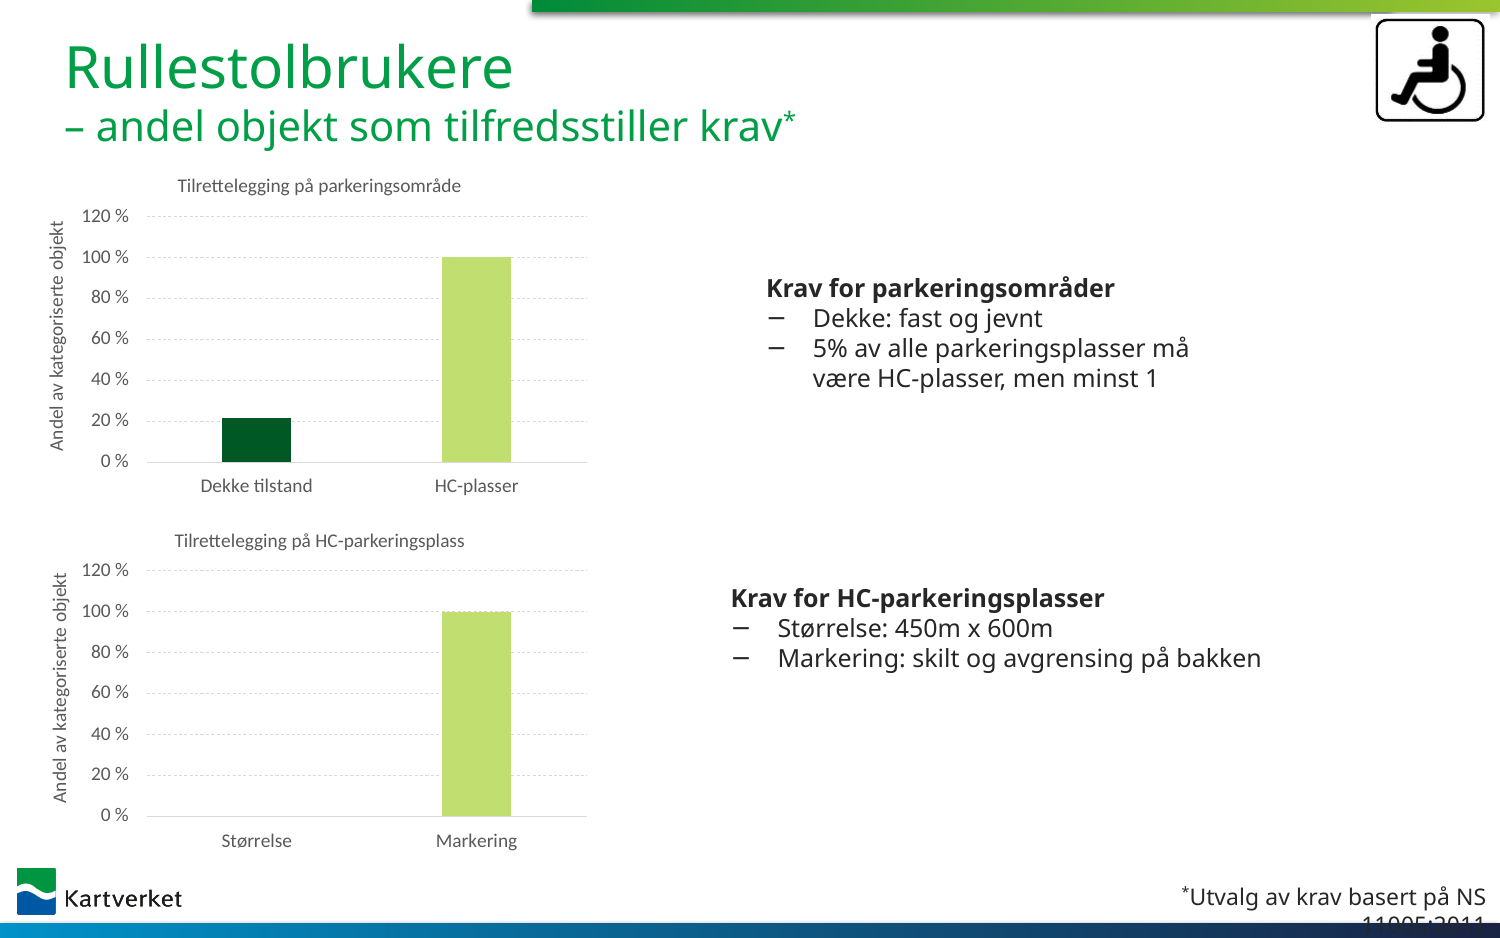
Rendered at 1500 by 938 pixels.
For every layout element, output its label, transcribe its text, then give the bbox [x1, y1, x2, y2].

text_box Krav for parkeringsområder Dekke: fast og jevnt 5% av alle parkeringsplasser må være HC-plasser, men minst 1 [751, 264, 1232, 400]
picture [1371, 13, 1491, 127]
picture [41, 520, 598, 859]
text_box Rullestolbrukere – andel objekt som tilfredsstiller krav* [49, 23, 1431, 158]
picture [41, 166, 598, 505]
text_box Krav for HC-parkeringsplasser Størrelse: 450m x 600m Markering: skilt og avgrensing på bakken [715, 574, 1278, 680]
text_box *Utvalg av krav basert på NS 11005:2011 [1068, 873, 1500, 938]
